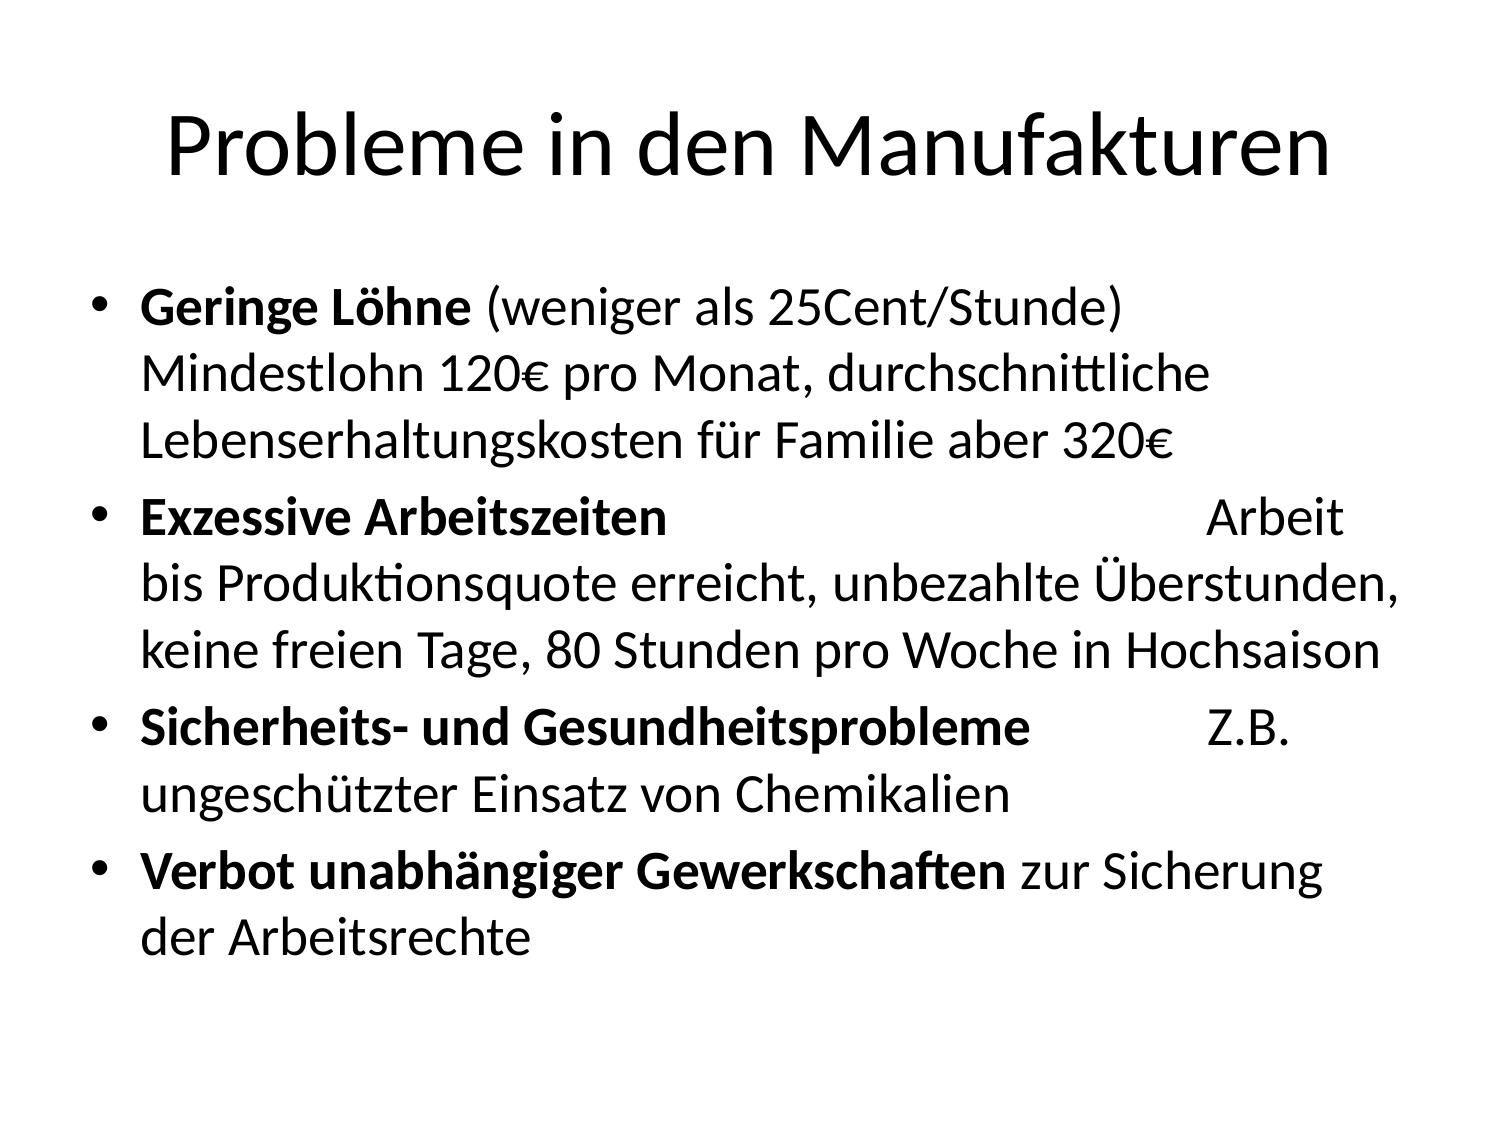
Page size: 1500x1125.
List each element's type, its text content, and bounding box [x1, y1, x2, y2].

title Probleme in den Manufakturen [75, 45, 1425, 233]
list Geringe Löhne (weniger als 25Cent/Stunde) Mindestlohn 120€ pro Monat, durchschnittliche Lebenserhaltungskosten für Familie aber 320€ Exzessive Arbeitszeiten Arbeit bis Produktionsquote erreicht, unbezahlte Überstunden, keine freien Tage, 80 Stunden pro Woche in Hochsaison Sicherheits- und Gesundheitsprobleme Z.B. ungeschützter Einsatz von Chemikalien Verbot unabhängiger Gewerkschaften zur Sicherung der Arbeitsrechte [75, 262, 1425, 1005]
